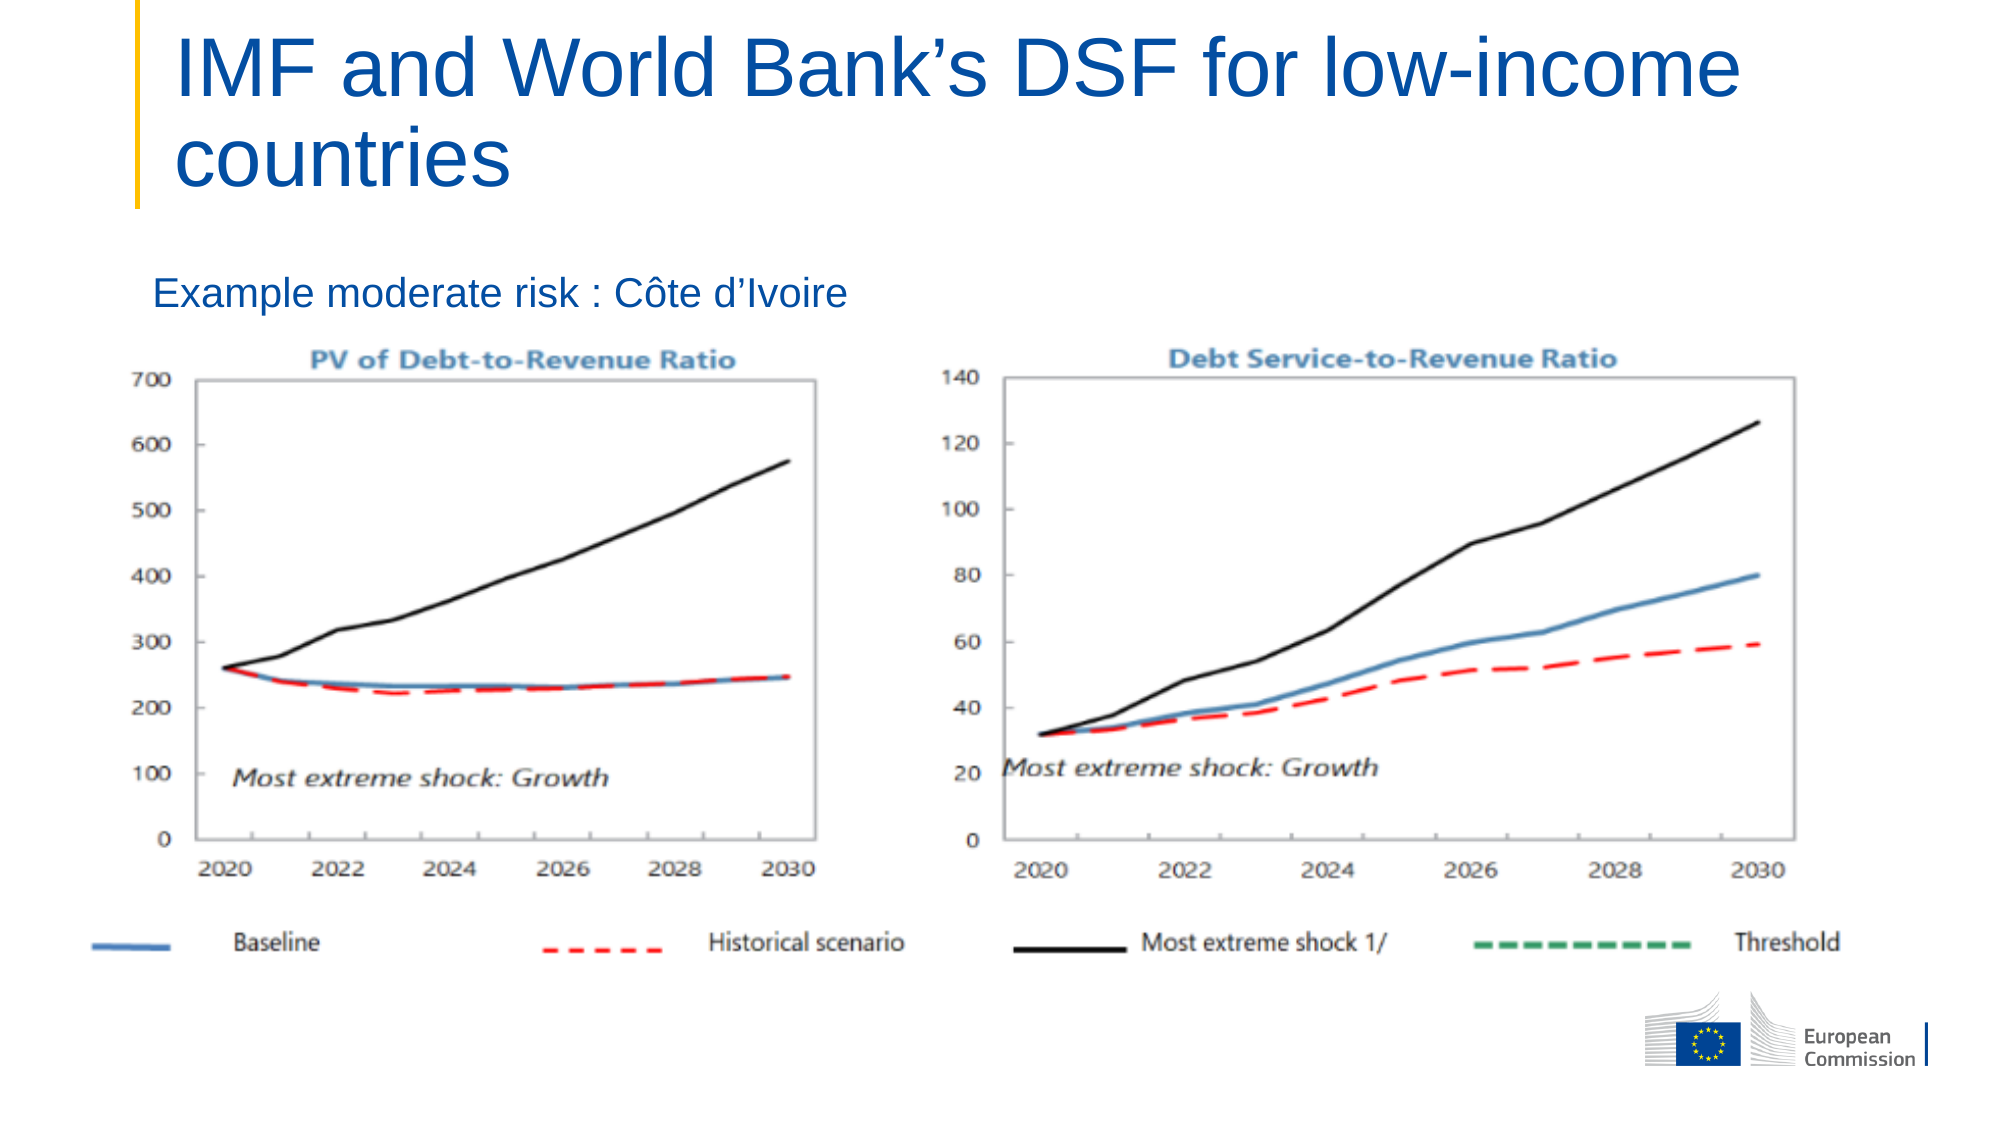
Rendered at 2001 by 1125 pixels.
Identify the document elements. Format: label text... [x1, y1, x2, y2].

title IMF and World Bank’s DSF for low-income countries [159, 0, 1885, 205]
picture [65, 920, 1935, 974]
picture [85, 338, 1863, 899]
text_box Example moderate risk : Côte d’Ivoire [137, 242, 1863, 317]
picture [1645, 991, 1928, 1066]
